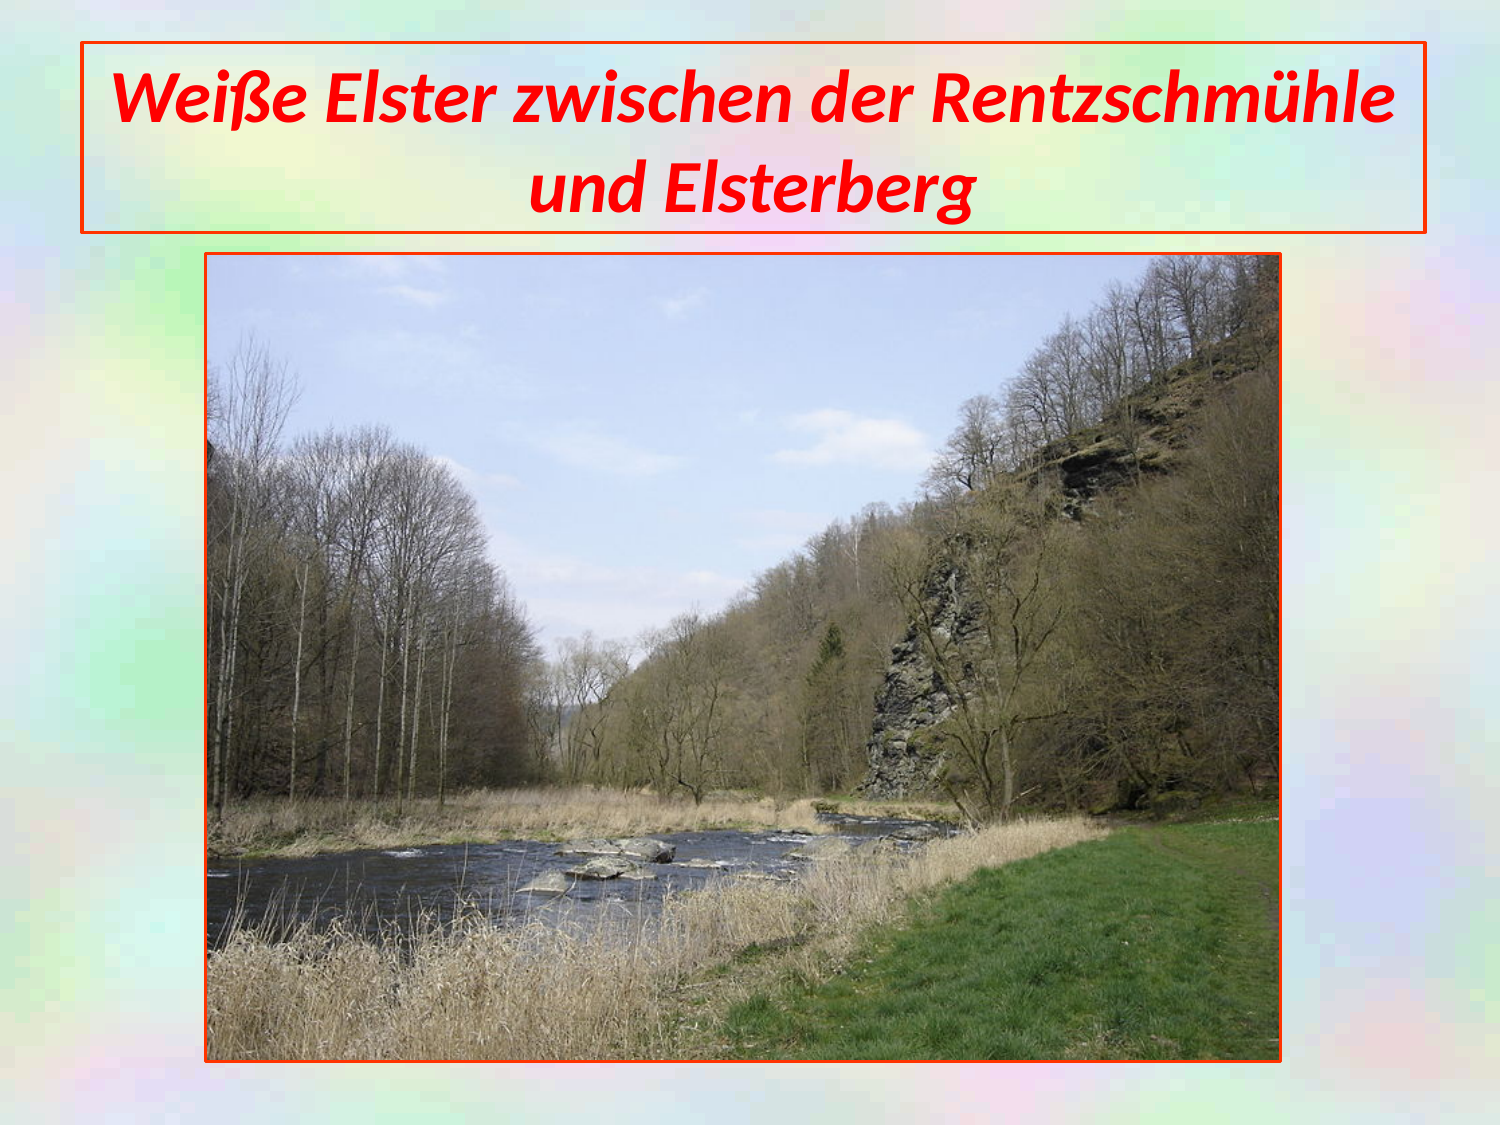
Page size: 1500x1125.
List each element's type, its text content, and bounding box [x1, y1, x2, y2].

title Weiße Elster zwischen der Rentzschmühle und Elsterberg [82, 42, 1425, 233]
picture [0, 0, 1500, 1125]
